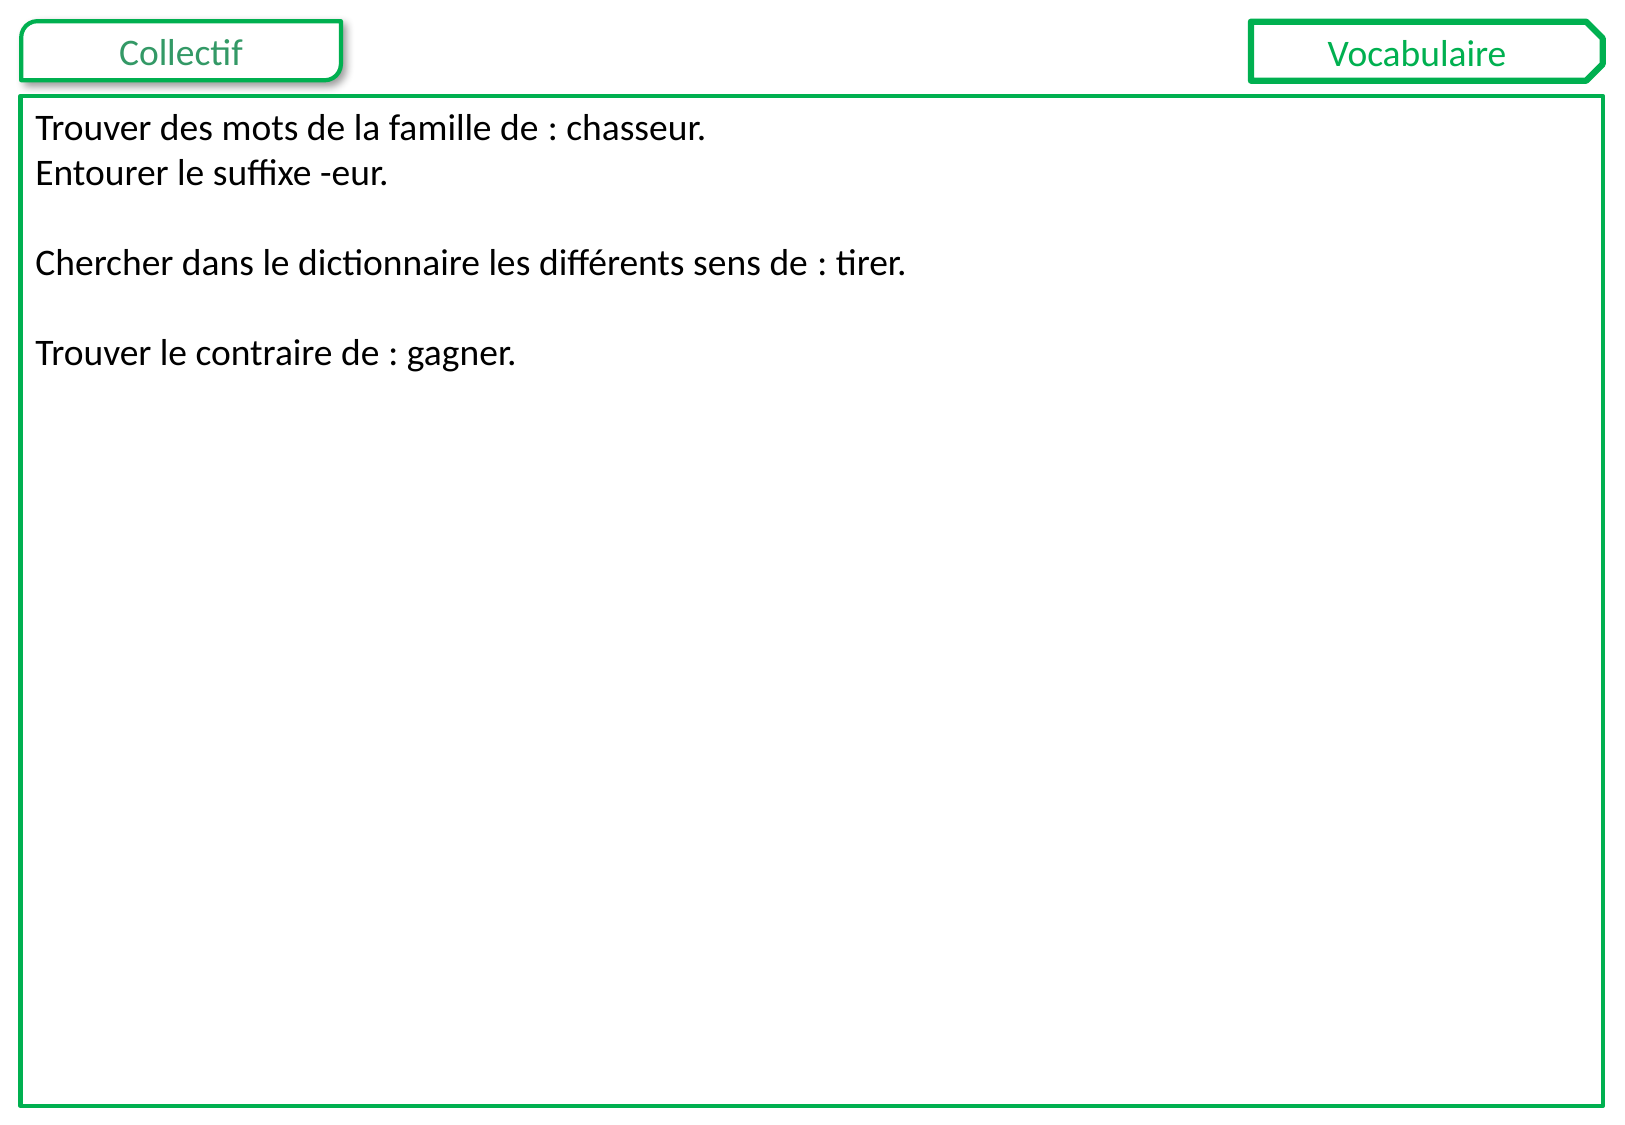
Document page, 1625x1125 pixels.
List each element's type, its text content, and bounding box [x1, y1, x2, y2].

list Vocabulaire [1250, 21, 1584, 81]
list Trouver des mots de la famille de : chasseur. Entourer le suffixe -eur. Chercher dans le dictionnaire les différents sens de : tirer. Trouver le contraire de : gagner. [18, 94, 1605, 1108]
